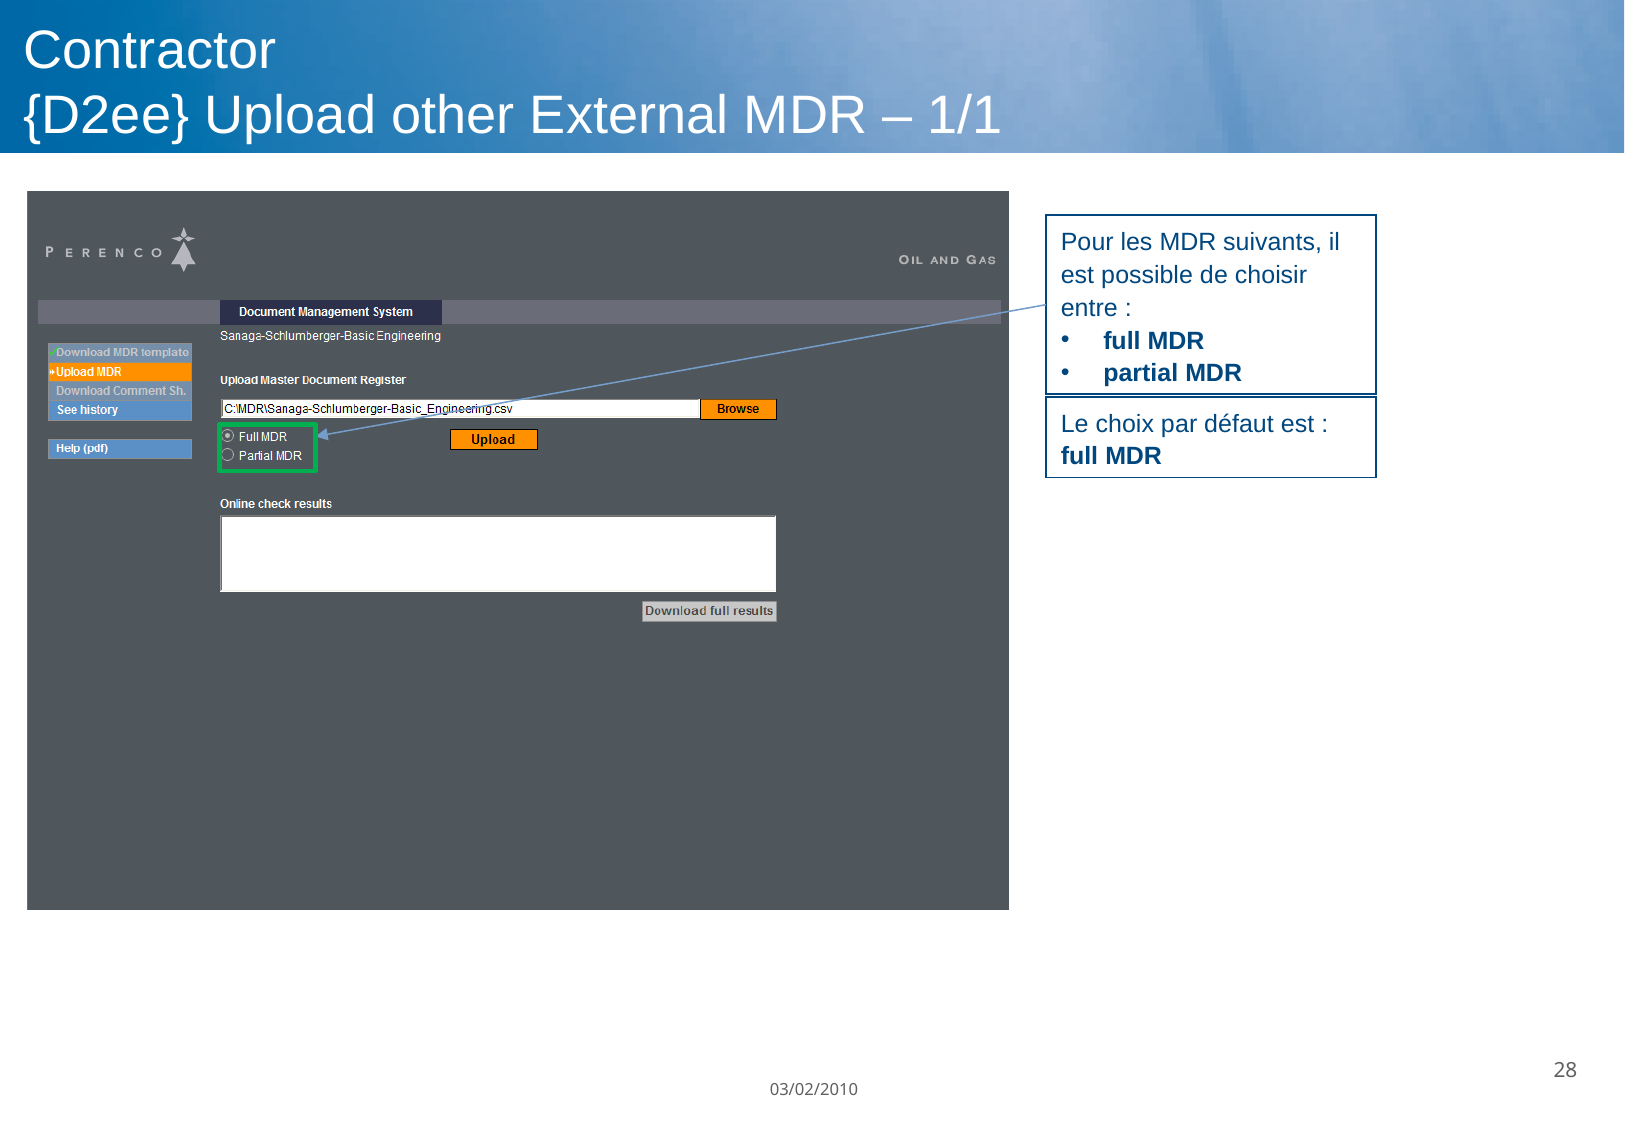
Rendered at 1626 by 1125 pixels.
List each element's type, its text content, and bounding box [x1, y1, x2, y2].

text_box Pour les MDR suivants, il est possible de choisir entre : full MDR partial MDR [1046, 215, 1376, 395]
slide_number 28 [0, 1049, 1593, 1093]
text_box Le choix par défaut est : full MDR [1046, 396, 1376, 478]
title Contractor {D2ee} Upload other External MDR – 1/1 [0, 0, 1625, 153]
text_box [315, 305, 1047, 437]
footer 03/02/2010 [14, 1070, 1615, 1104]
picture [27, 190, 1010, 911]
